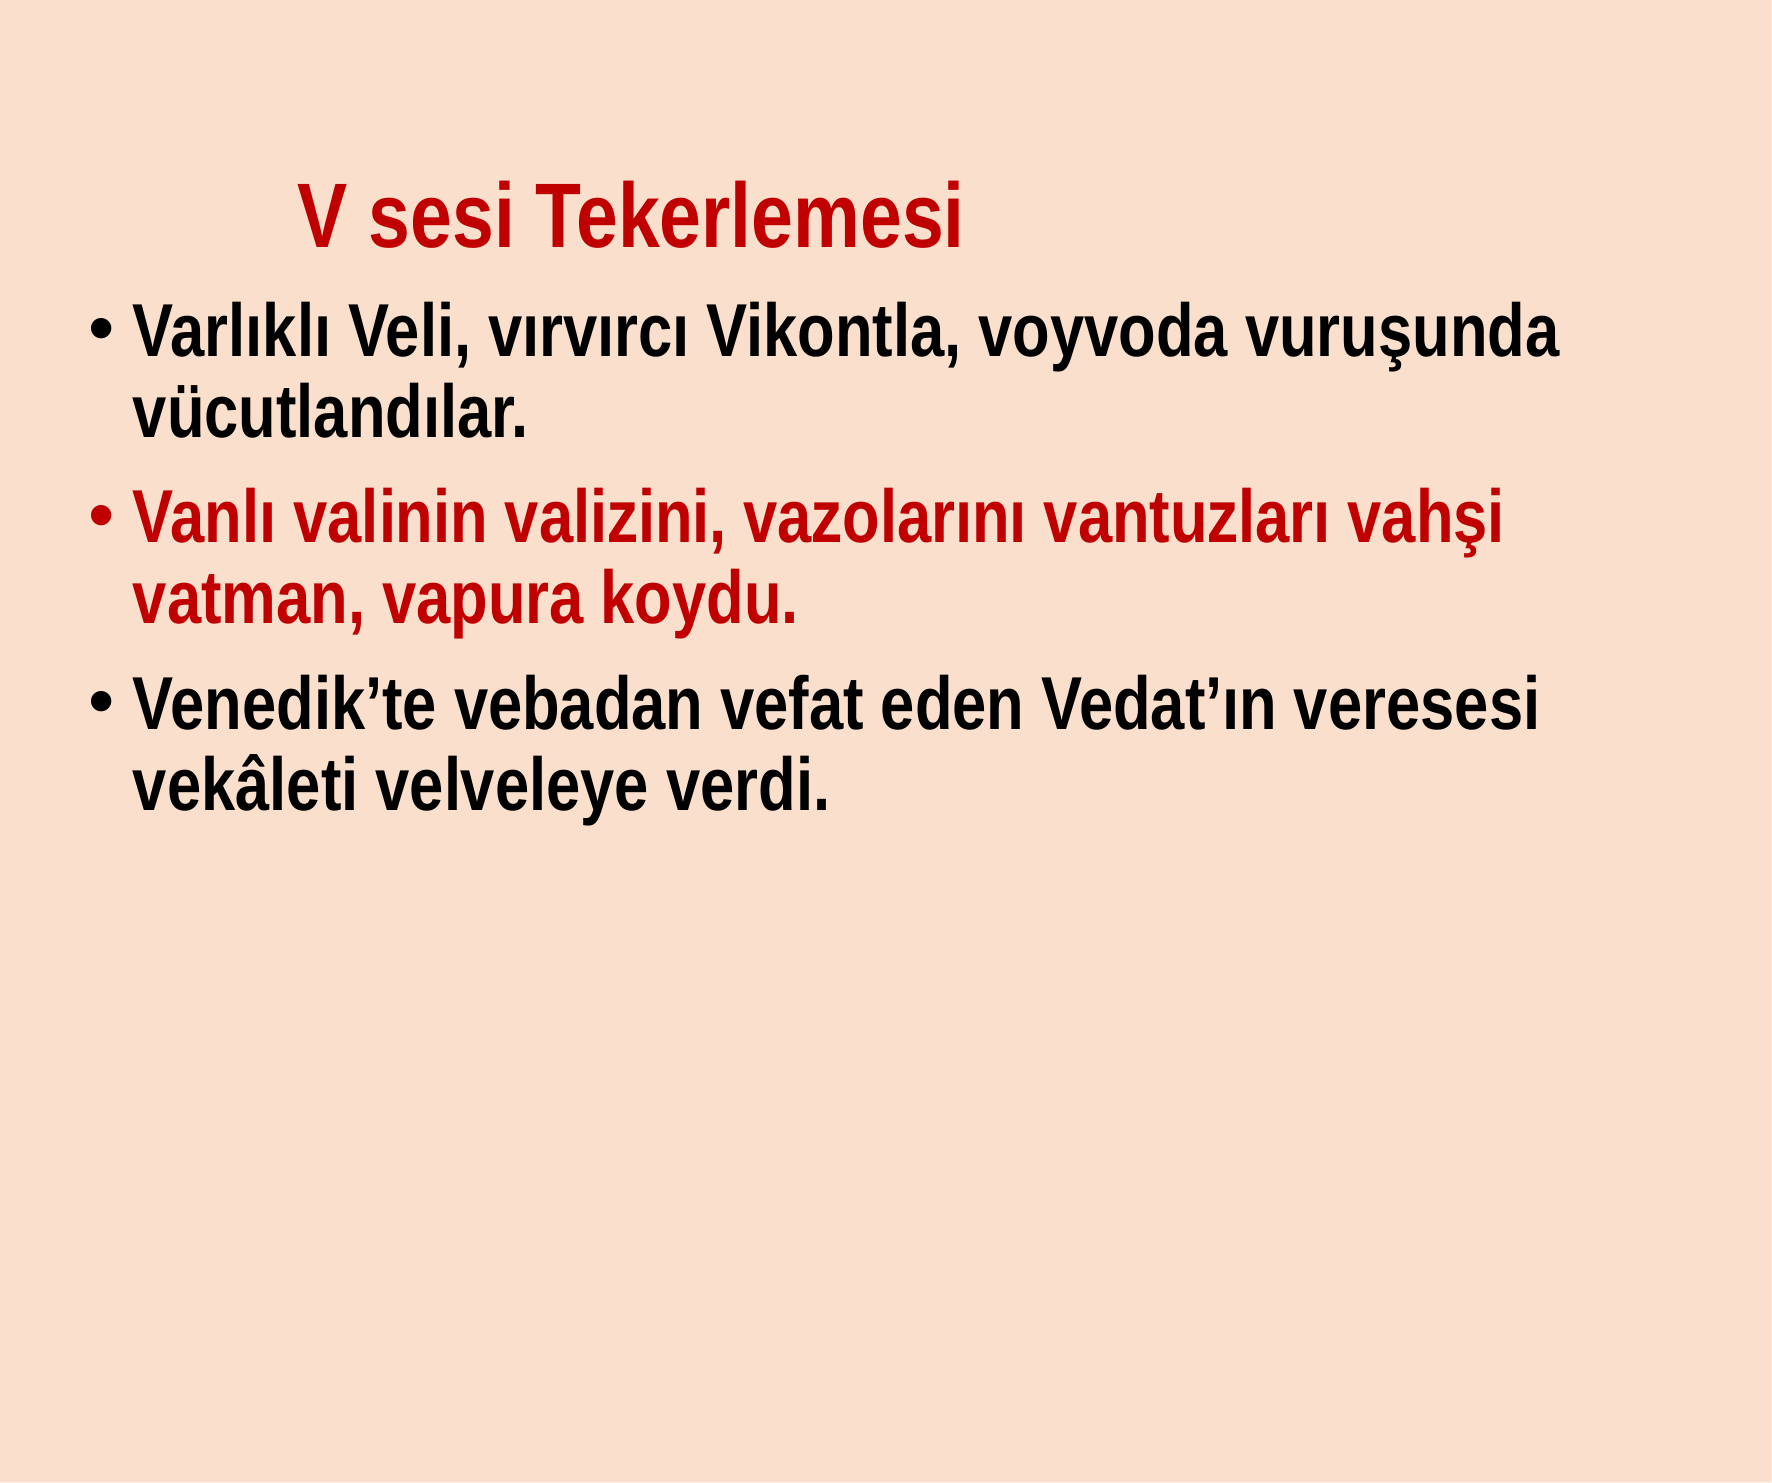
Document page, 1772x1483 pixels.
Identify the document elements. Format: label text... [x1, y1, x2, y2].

list V sesi Tekerlemesi Varlıklı Veli, vırvırcı Vikontla, voyvoda vuruşunda vücutlandılar. Vanlı valinin valizini, vazolarını vantuzları vahşi vatman, vapura koydu. Venedik’te vebadan vefat eden Vedat’ın veresesi vekâleti velveleye verdi. [73, 160, 1730, 1158]
